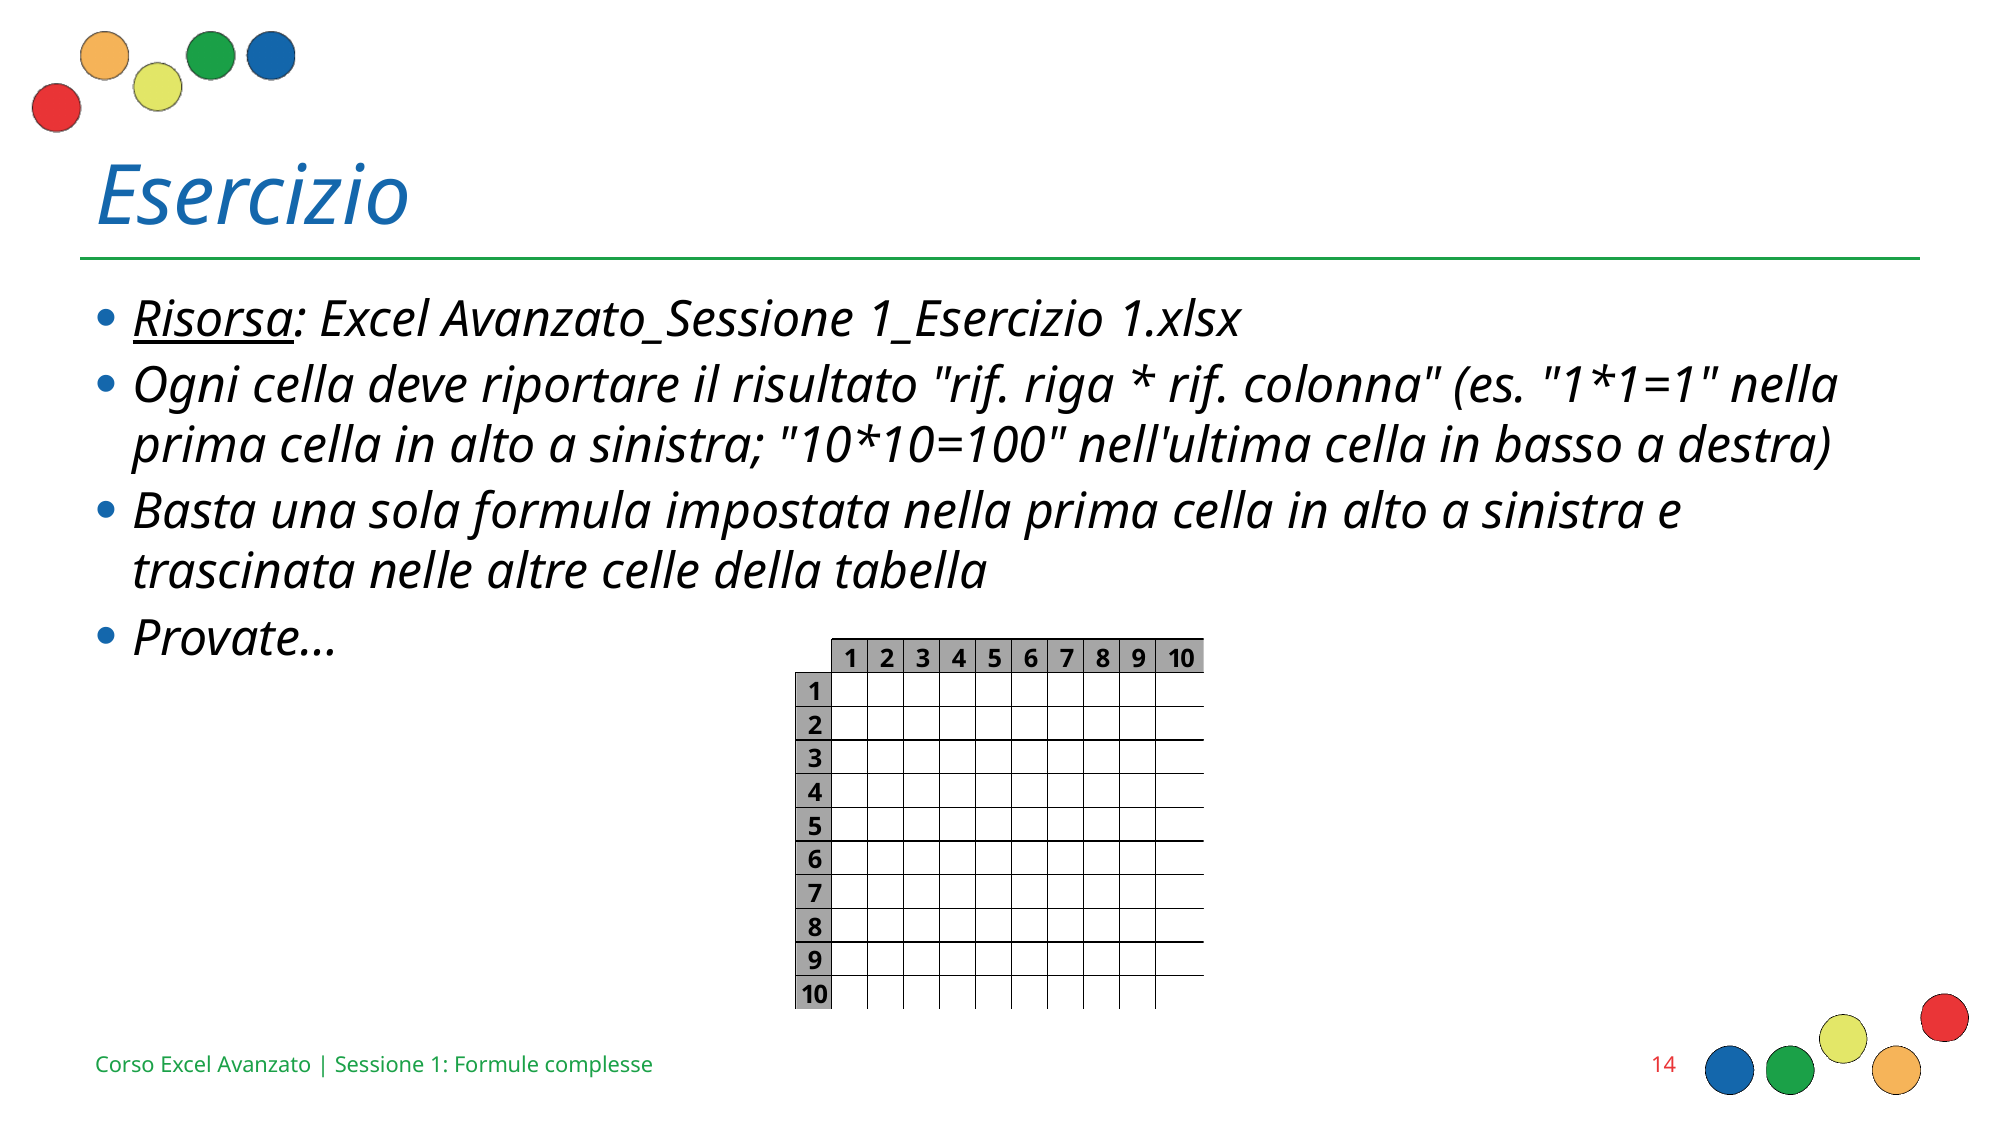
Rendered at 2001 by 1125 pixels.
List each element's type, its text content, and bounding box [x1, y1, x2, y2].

picture [1704, 990, 1971, 1096]
picture [29, 30, 295, 135]
list Risorsa: Excel Avanzato_Sessione 1_Esercizio 1.xlsx Ogni cella deve riportare il risultato "rif. riga * rif. colonna" (es. "1*1=1" nella prima cella in alto a sinistra; "10*10=100" nell'ultima cella in basso a destra) Basta una sola formula impostata nella prima cella in alto a sinistra e trascinata nelle altre celle della tabella Provate… [80, 278, 1920, 1011]
picture [794, 638, 1206, 1011]
footer Corso Excel Avanzato | Sessione 1: Formule complesse [80, 1035, 1571, 1096]
title Esercizio [80, 123, 1920, 259]
slide_number 14 [1583, 1035, 1692, 1096]
